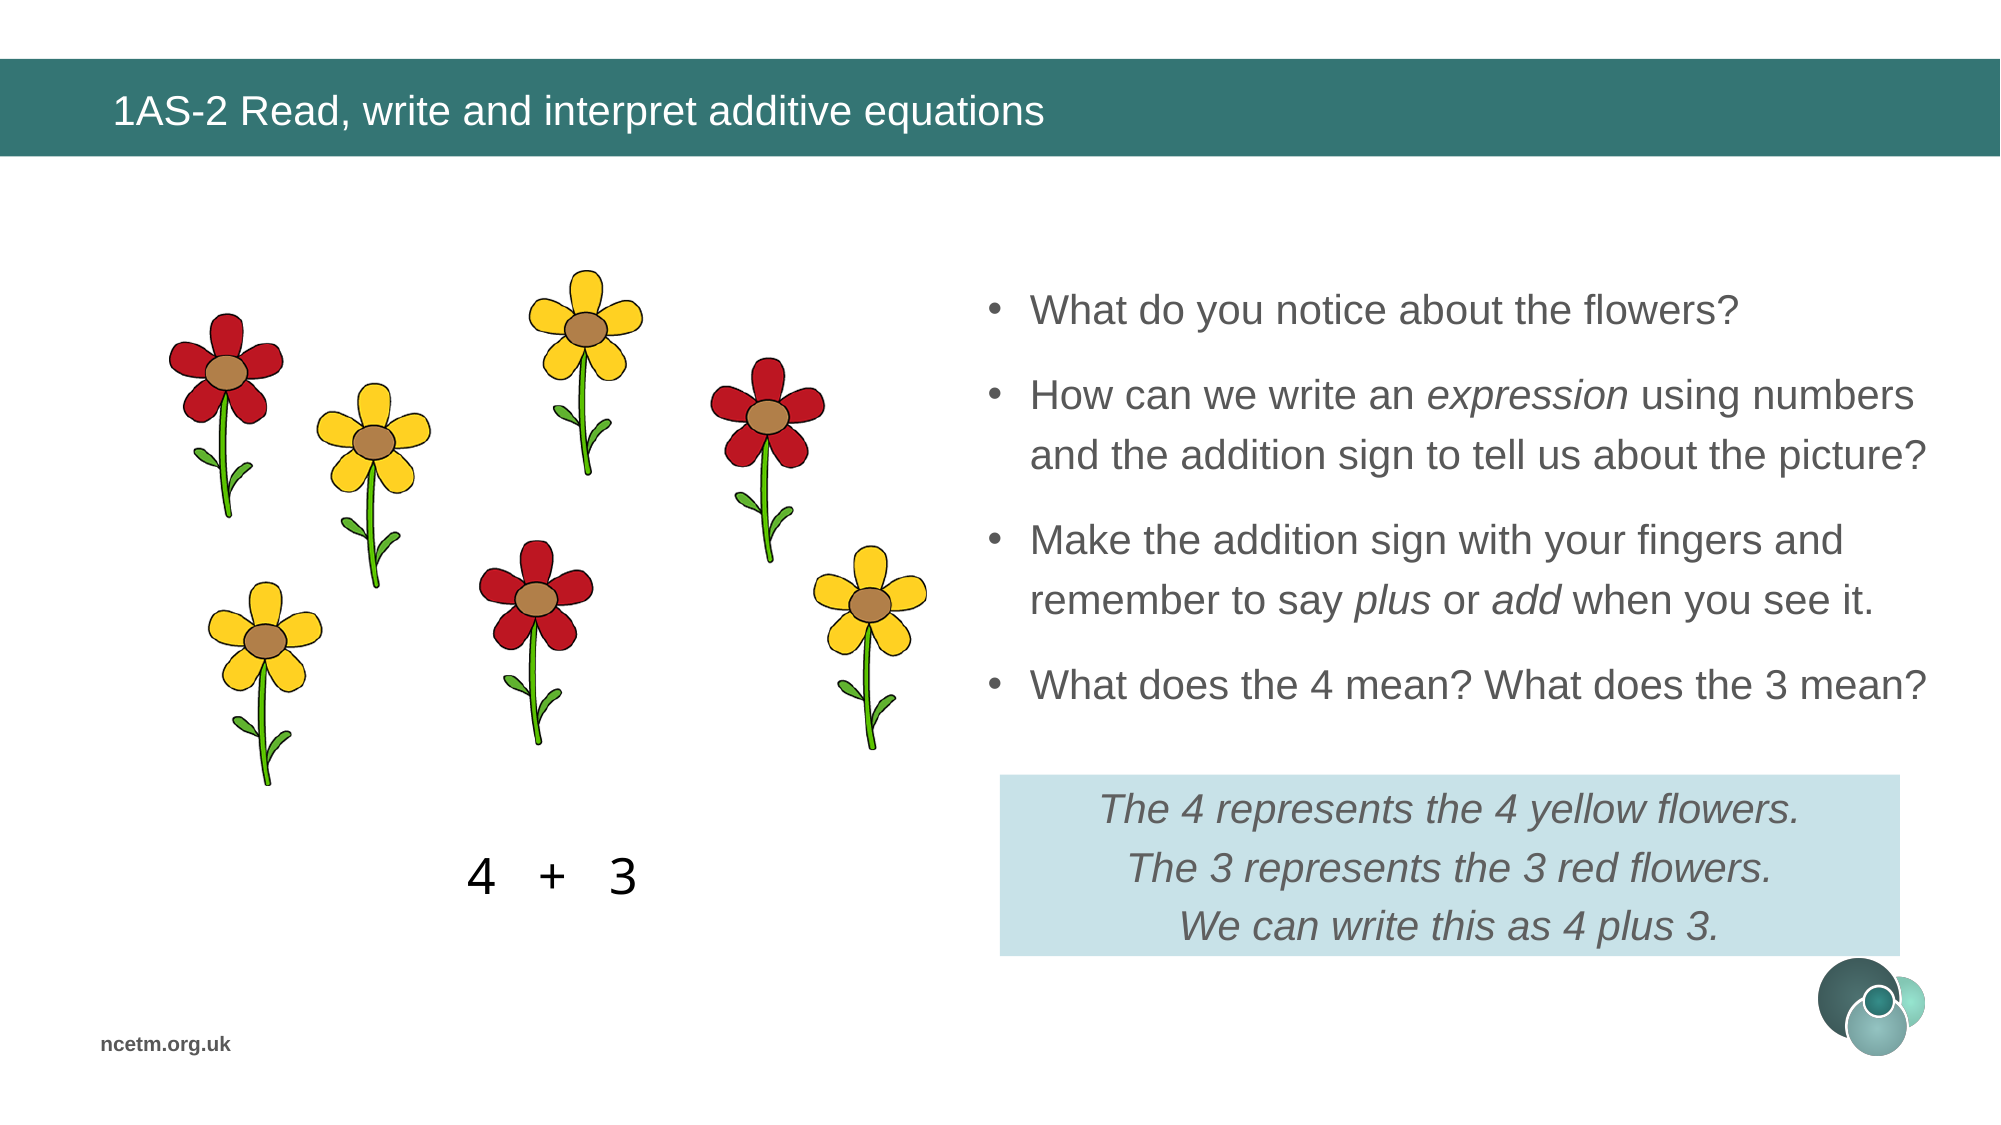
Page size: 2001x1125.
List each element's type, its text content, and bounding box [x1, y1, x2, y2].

text_box + [493, 837, 612, 912]
title 1AS-2 Read, write and interpret additive equations [97, 76, 1945, 147]
picture [168, 269, 927, 786]
picture [1818, 960, 1925, 1056]
text_box What do you notice about the flowers? How can we write an expression using numbers and the addition sign to tell us about the picture? Make the addition sign with your fingers and remember to say plus or add when you see it. What does the 4 mean? What does the 3 mean? [972, 265, 1944, 960]
text_box 3 [612, 837, 683, 912]
text_box 4 [422, 837, 493, 912]
